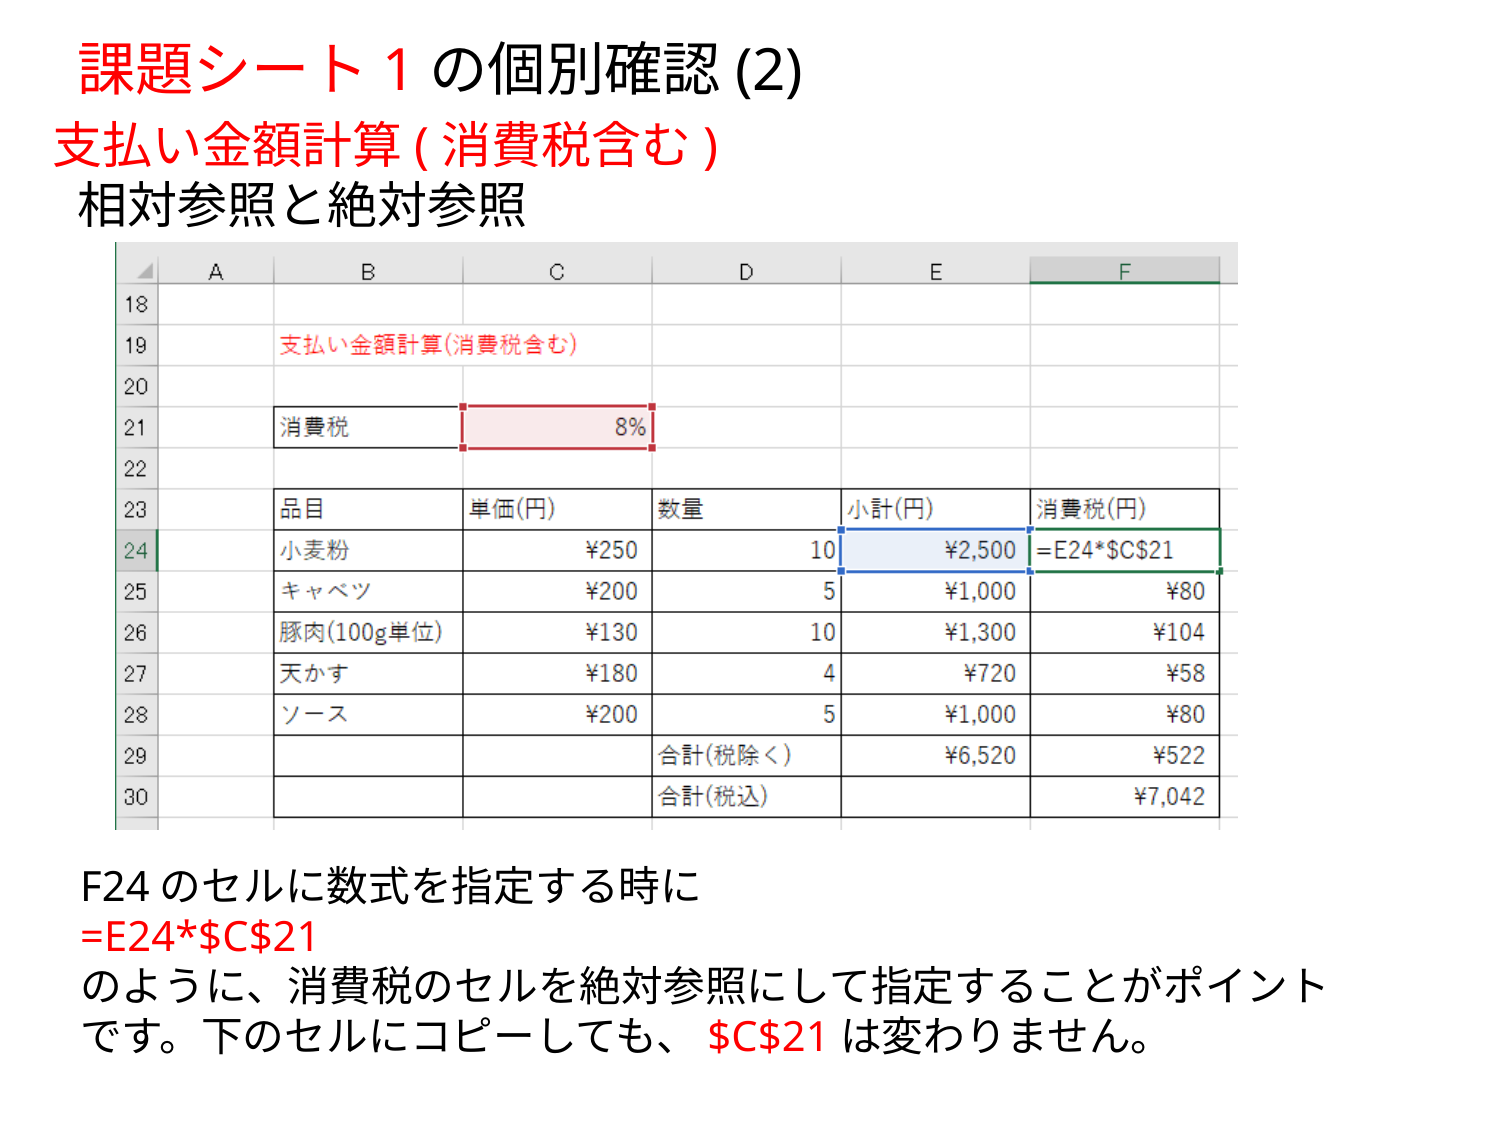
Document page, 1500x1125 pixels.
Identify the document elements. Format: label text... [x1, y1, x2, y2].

text_box 課題シート1の個別確認(2) [62, 24, 1366, 105]
picture [115, 242, 1238, 830]
text_box F24のセルに数式を指定する時に =E24*$C$21 のように、消費税のセルを絶対参照にして指定することがポイントです。下のセルにコピーしても、$C$21は変わりません。 [65, 852, 1366, 1068]
text_box 支払い金額計算(消費税含む) 相対参照と絶対参照 [37, 105, 1475, 241]
